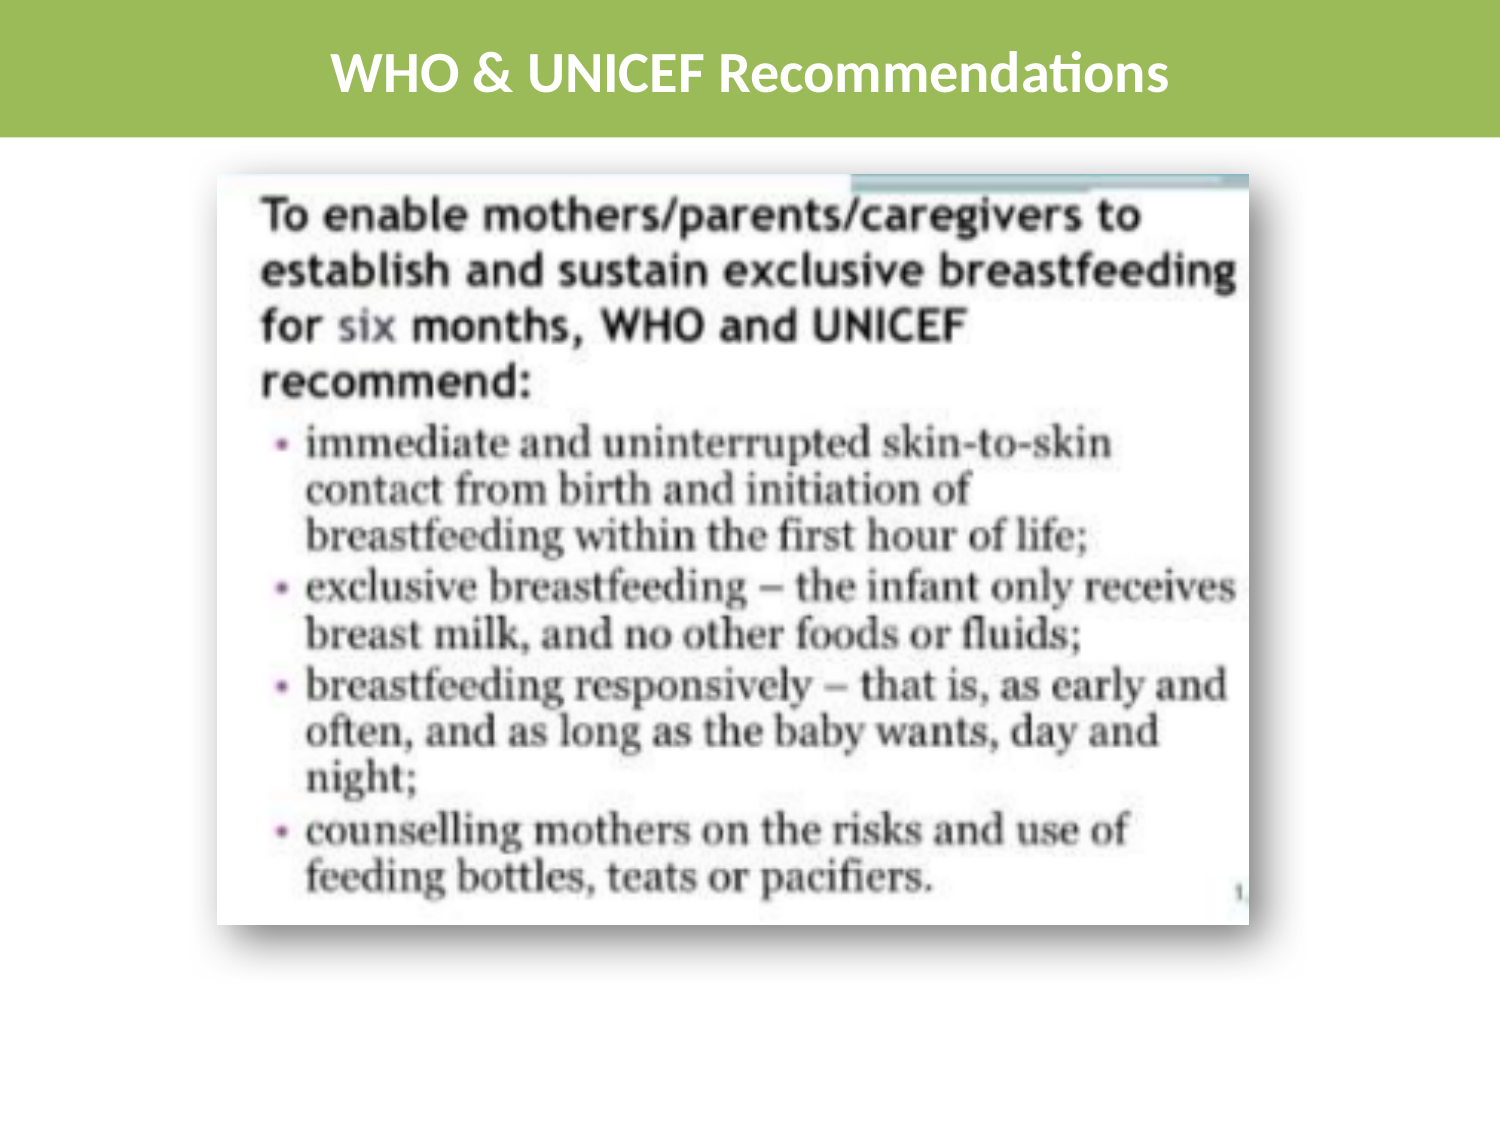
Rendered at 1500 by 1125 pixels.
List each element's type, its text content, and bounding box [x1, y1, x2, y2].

picture [217, 174, 1249, 926]
text_box WHO & UNICEF Recommendations [0, 0, 1500, 138]
list [50, 174, 1450, 1075]
